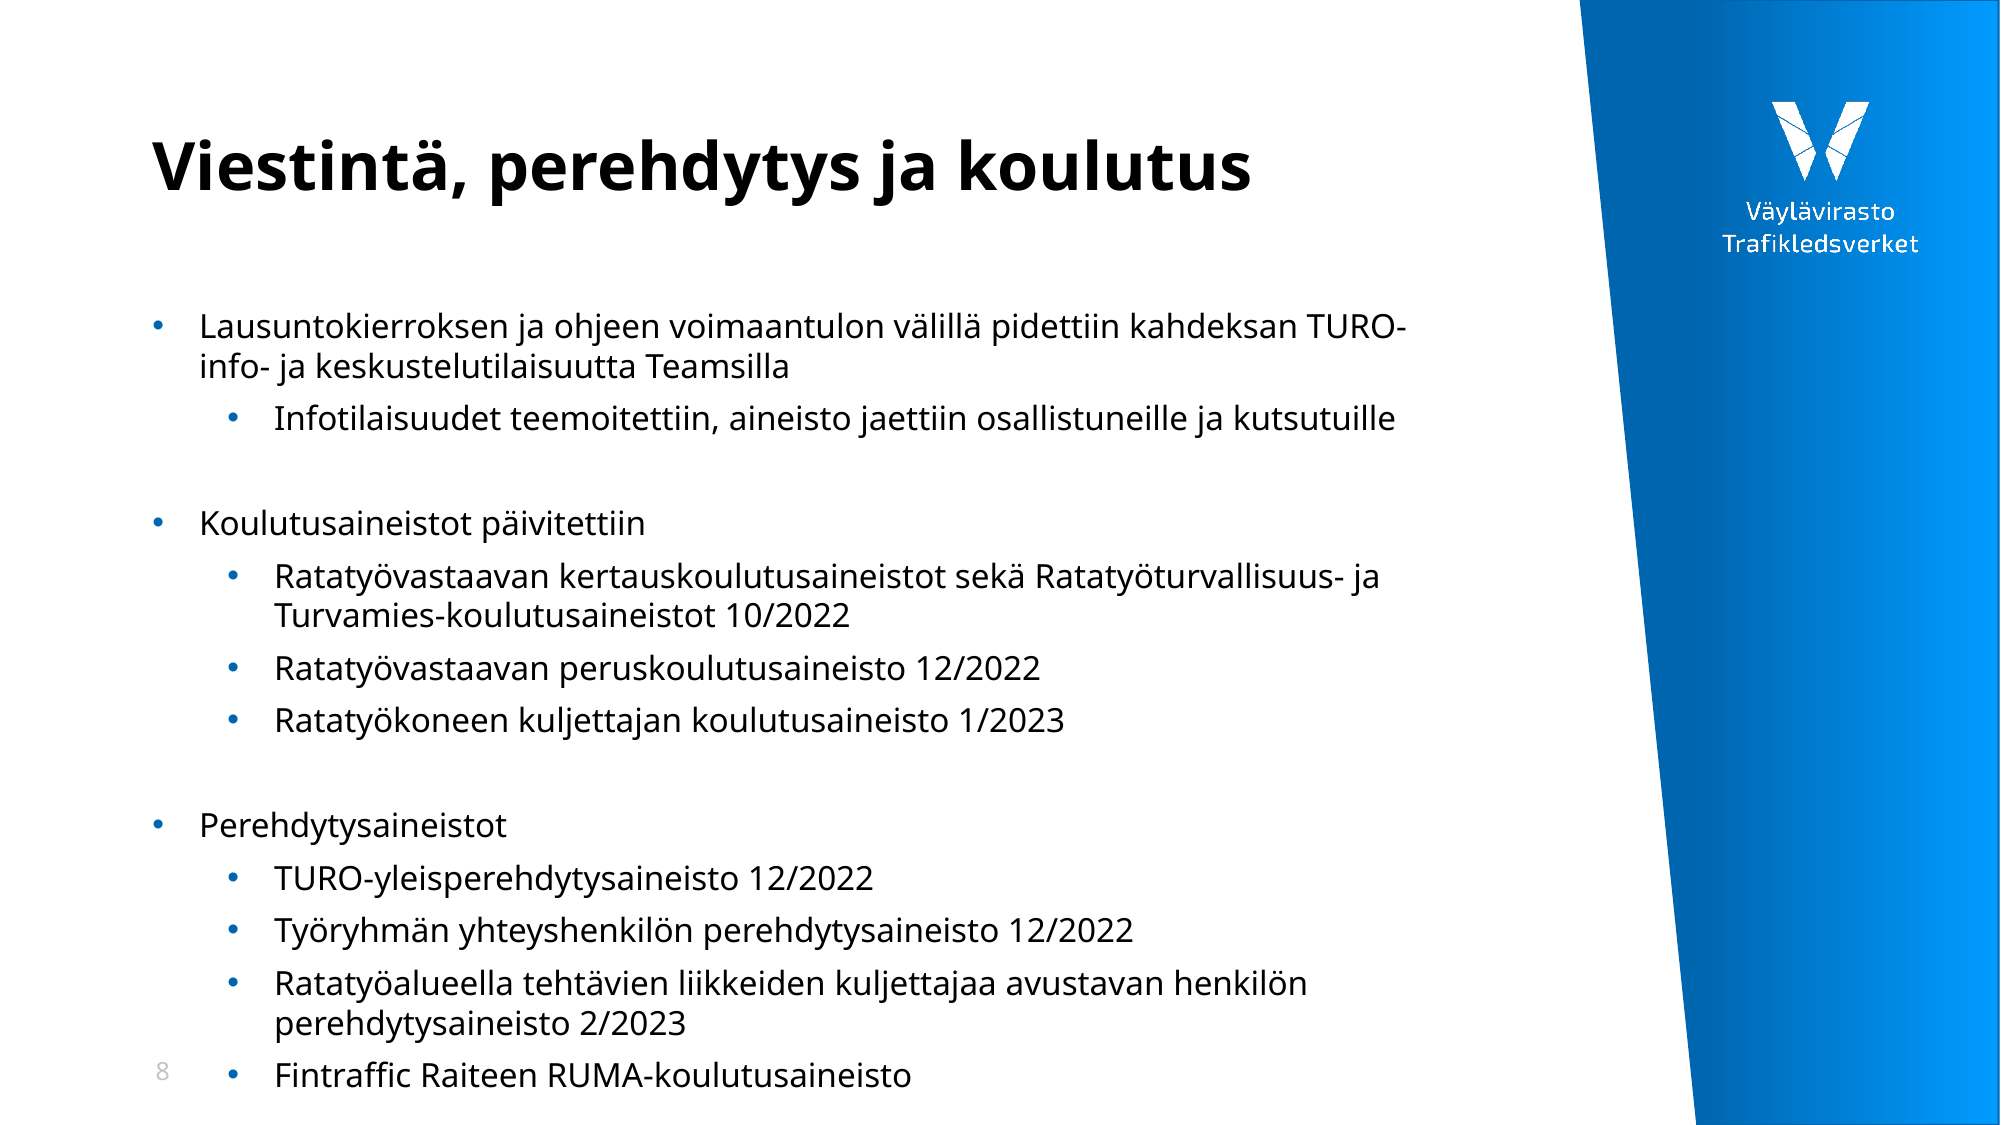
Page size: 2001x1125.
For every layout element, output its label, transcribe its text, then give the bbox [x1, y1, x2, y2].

picture [1669, 47, 1971, 306]
title Viestintä, perehdytys ja koulutus [137, 59, 1455, 278]
slide_number 8 [140, 1042, 233, 1103]
list Lausuntokierroksen ja ohjeen voimaantulon välillä pidettiin kahdeksan TURO-info- ja keskustelutilaisuutta Teamsilla Infotilaisuudet teemoitettiin, aineisto jaettiin osallistuneille ja kutsutuille Koulutusaineistot päivitettiin Ratatyövastaavan kertauskoulutusaineistot sekä Ratatyöturvallisuus- ja Turvamies-koulutusaineistot 10/2022 Ratatyövastaavan peruskoulutusaineisto 12/2022 Ratatyökoneen kuljettajan koulutusaineisto 1/2023 Perehdytysaineistot TURO-yleisperehdytysaineisto 12/2022 Työryhmän yhteyshenkilön perehdytysaineisto 12/2022 Ratatyöalueella tehtävien liikkeiden kuljettajaa avustavan henkilön perehdytysaineisto 2/2023 Fintraffic Raiteen RUMA-koulutusaineisto [137, 297, 1455, 1043]
